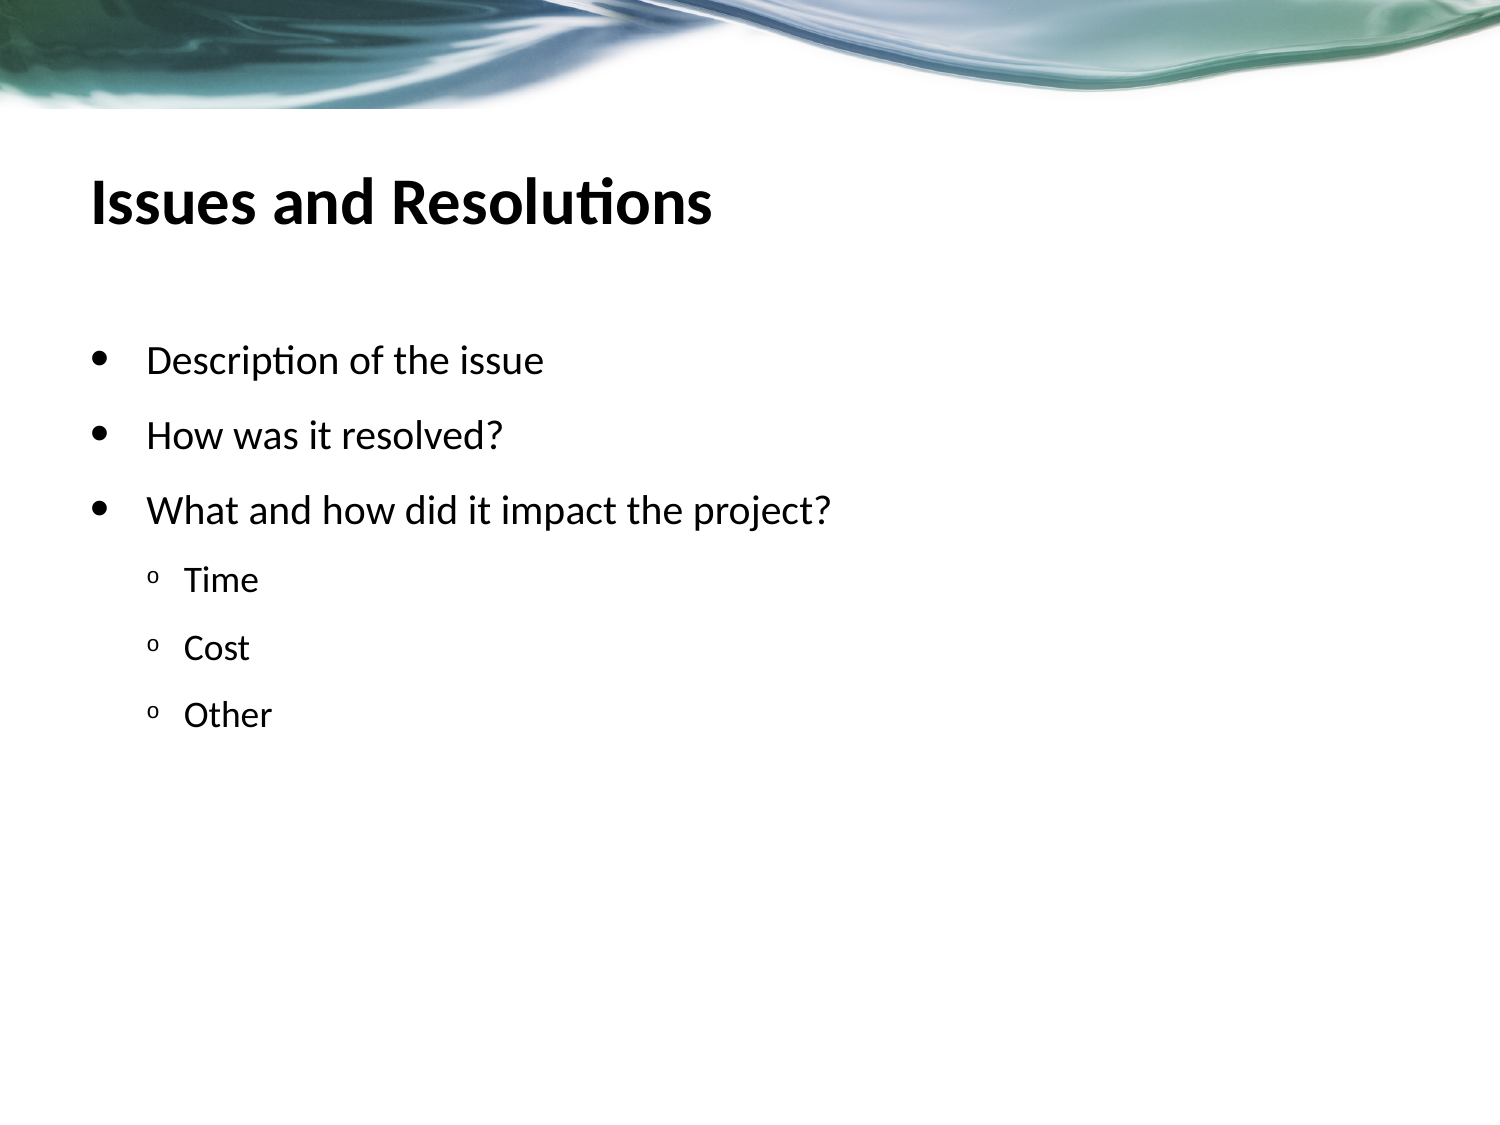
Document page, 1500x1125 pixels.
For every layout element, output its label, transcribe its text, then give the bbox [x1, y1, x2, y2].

list Description of the issue How was it resolved? What and how did it impact the project? Time Cost Other [75, 299, 1425, 1005]
title Issues and Resolutions [75, 149, 1425, 299]
picture [0, 0, 1500, 109]
